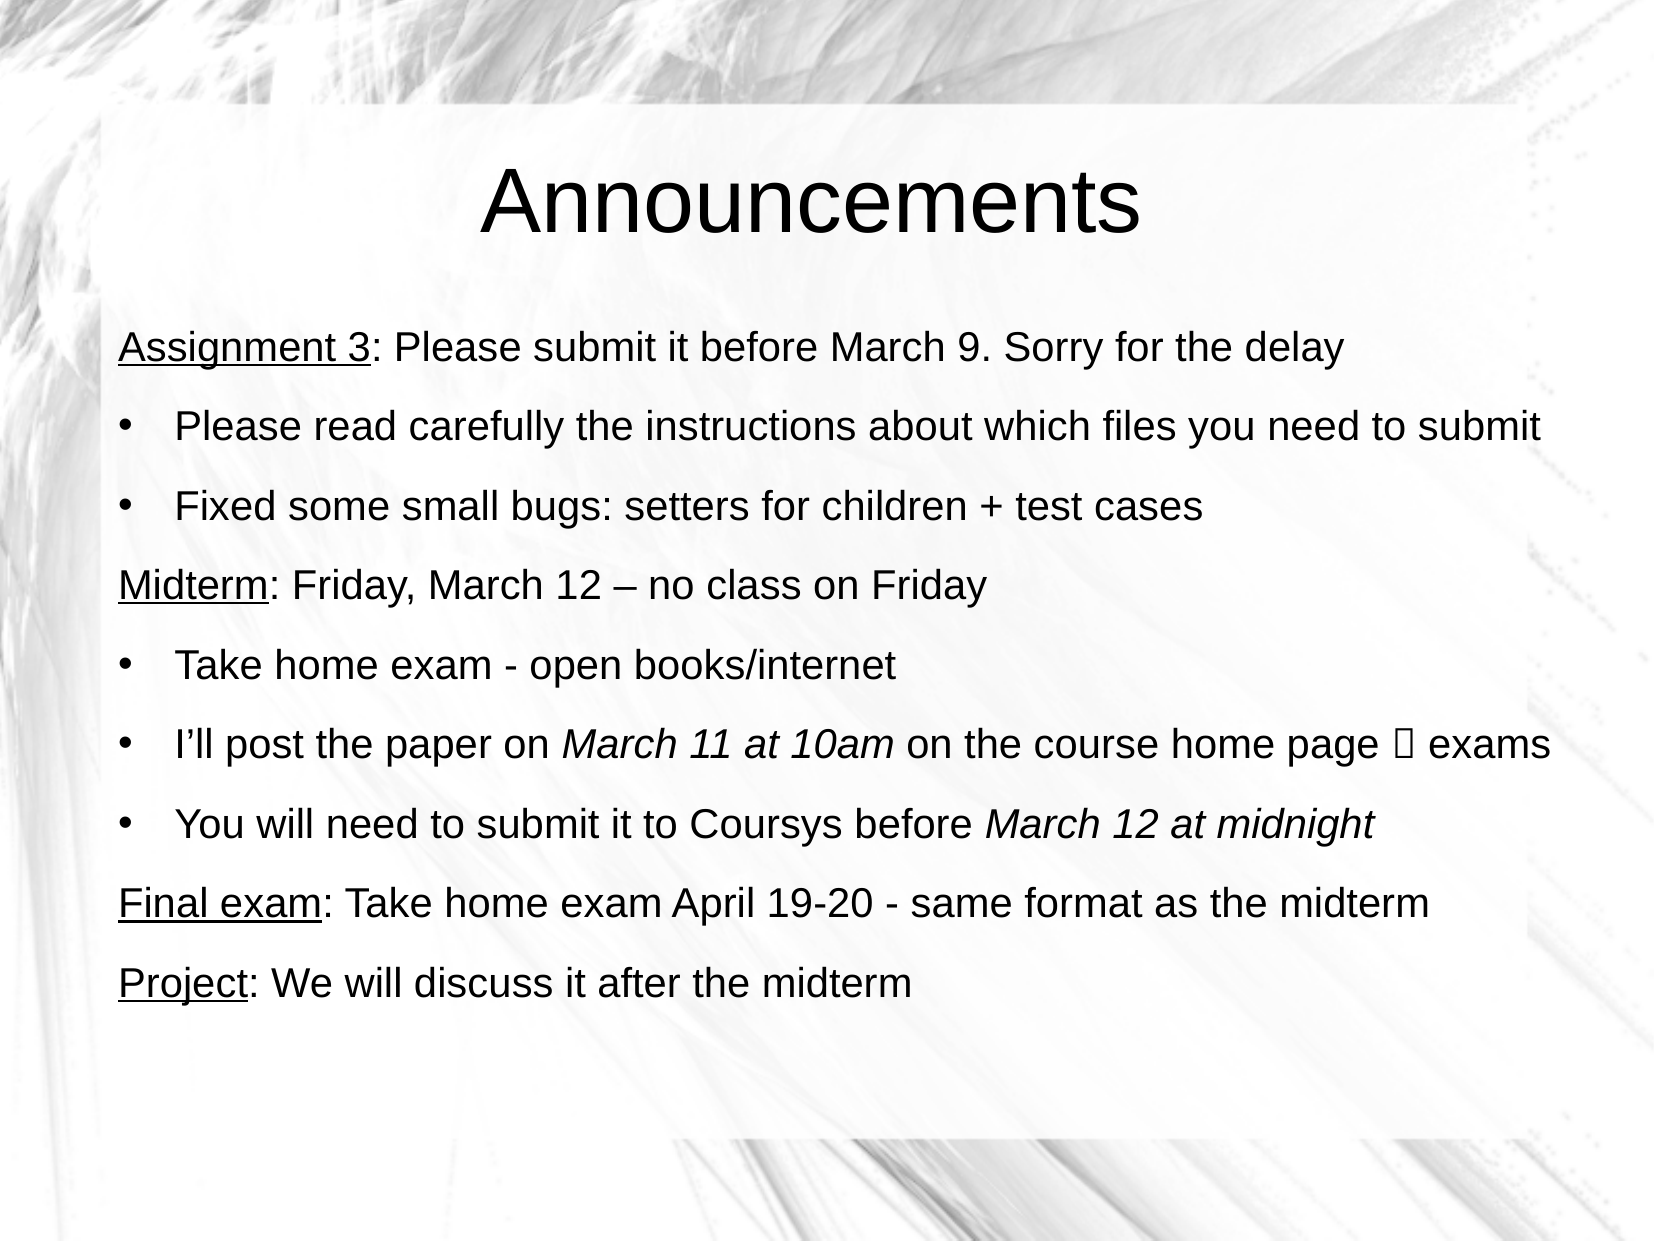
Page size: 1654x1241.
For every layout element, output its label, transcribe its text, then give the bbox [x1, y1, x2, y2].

picture [0, 0, 1654, 1241]
list Assignment 3: Please submit it before March 9. Sorry for the delay Please read carefully the instructions about which files you need to submit Fixed some small bugs: setters for children + test cases Midterm: Friday, March 12 – no class on Friday Take home exam - open books/internet I’ll post the paper on March 11 at 10am on the course home page  exams You will need to submit it to Coursys before March 12 at midnight Final exam: Take home exam April 19-20 - same format as the midterm Project: We will discuss it after the midterm [118, 319, 1571, 1102]
title Announcements [118, 112, 1506, 281]
